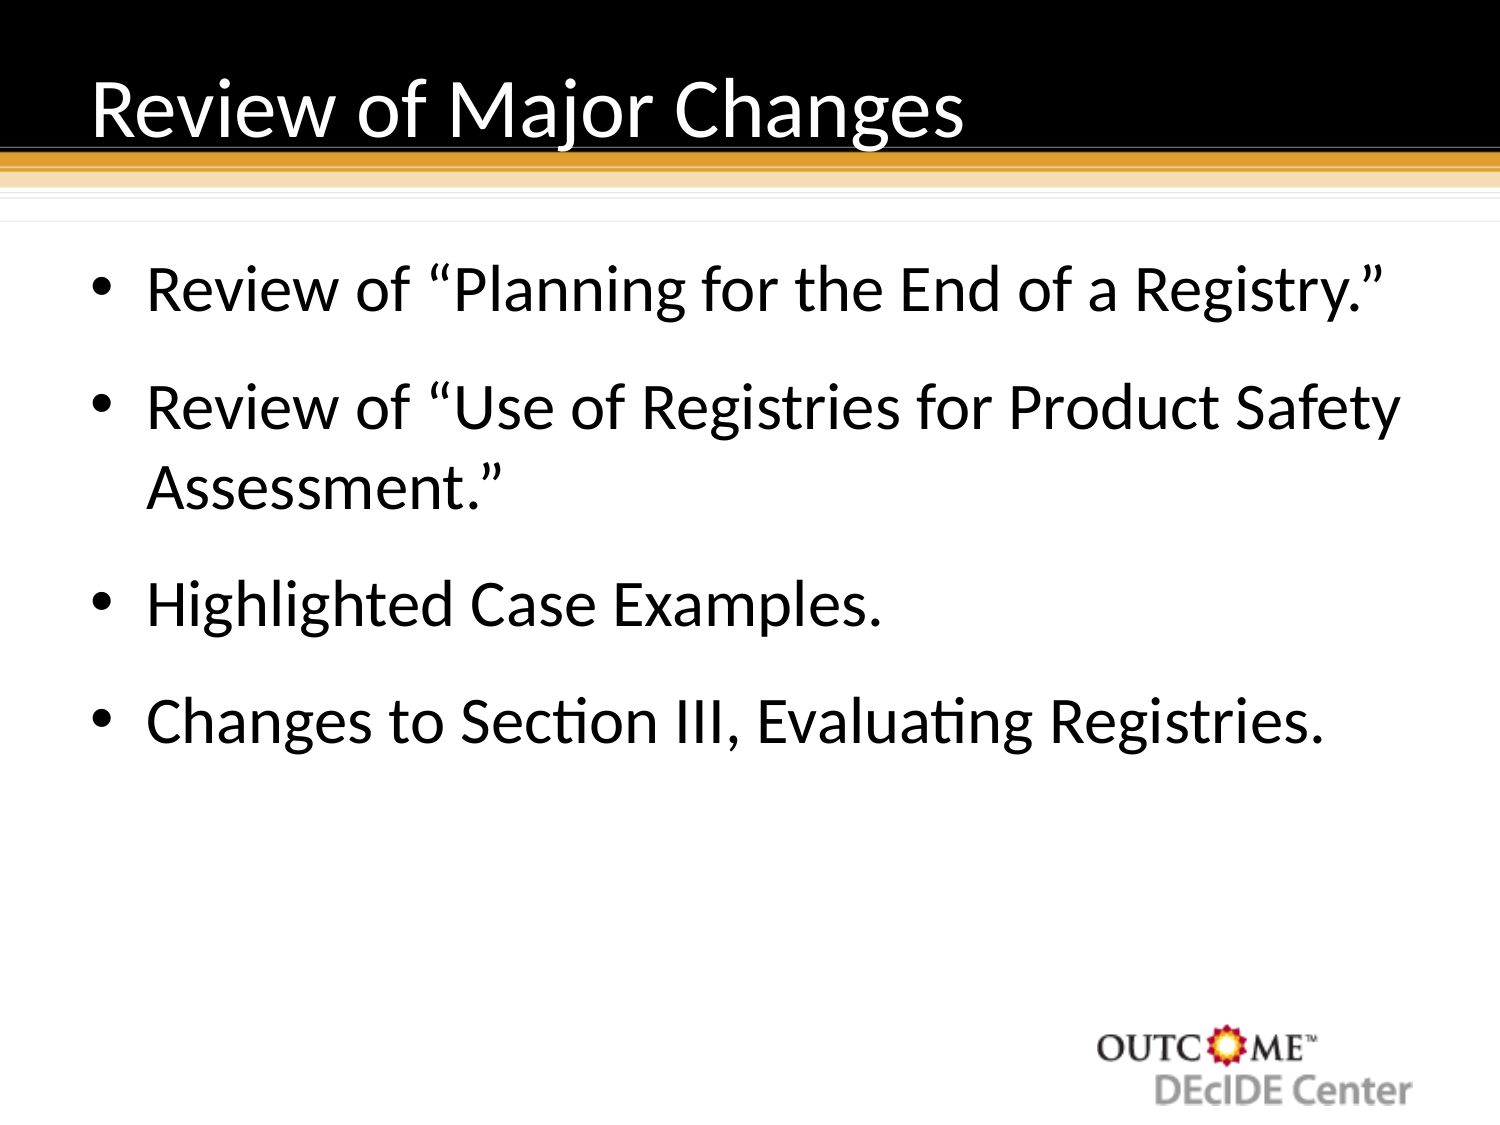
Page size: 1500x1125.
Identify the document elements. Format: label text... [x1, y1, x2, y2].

picture [1097, 1024, 1413, 1106]
list Review of “Planning for the End of a Registry.” Review of “Use of Registries for Product Safety Assessment.” Highlighted Case Examples. Changes to Section III, Evaluating Registries. [74, 237, 1426, 976]
picture [0, 0, 1500, 223]
title Review of Major Changes [74, 44, 1463, 163]
